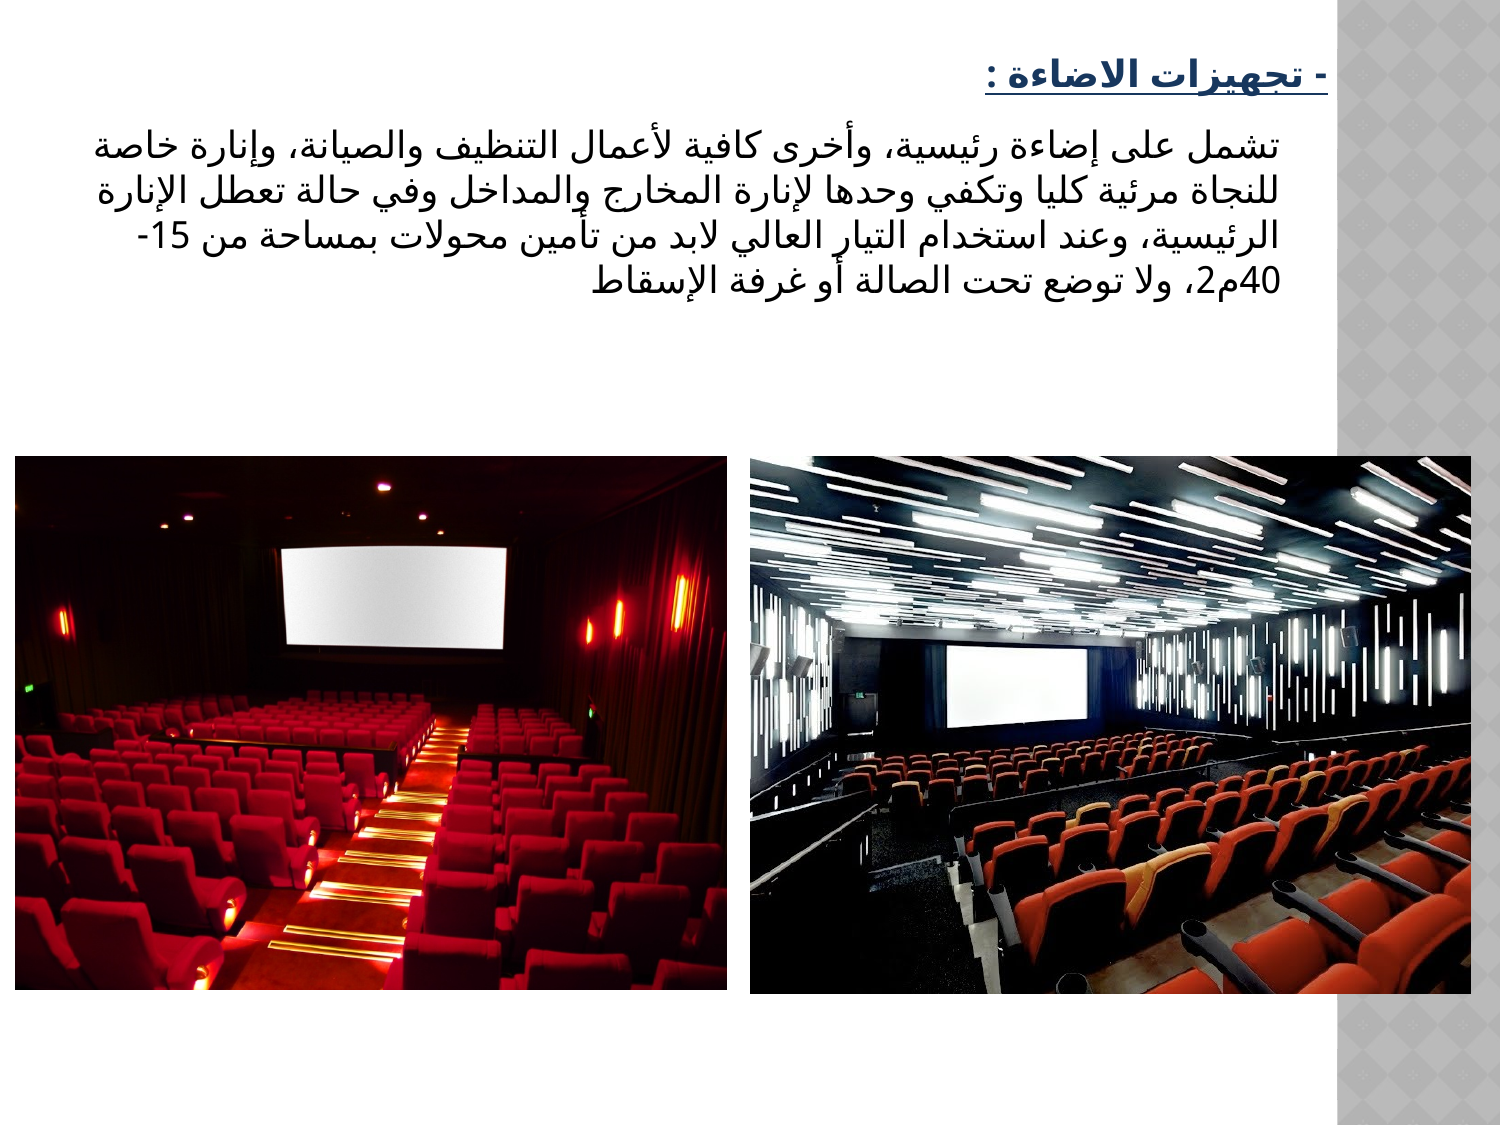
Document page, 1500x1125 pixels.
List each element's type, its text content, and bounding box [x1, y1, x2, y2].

text_box تشمل على إضاءة رئيسية، وأخرى كافية لأعمال التنظيف والصيانة، وإنارة خاصة للنجاة مرئية كليا وتكفي وحدها لإنارة المخارج والمداخل وفي حالة تعطل الإنارة الرئيسية، وعند استخدام التيار العالي لابد من تأمين محولات بمساحة من 15-40م2، ولا توضع تحت الصالة أو غرفة الإسقاط [41, 113, 1297, 309]
text_box - تجهيزات الاضاءة : [970, 42, 1343, 103]
picture [14, 455, 727, 990]
picture [749, 455, 1471, 995]
